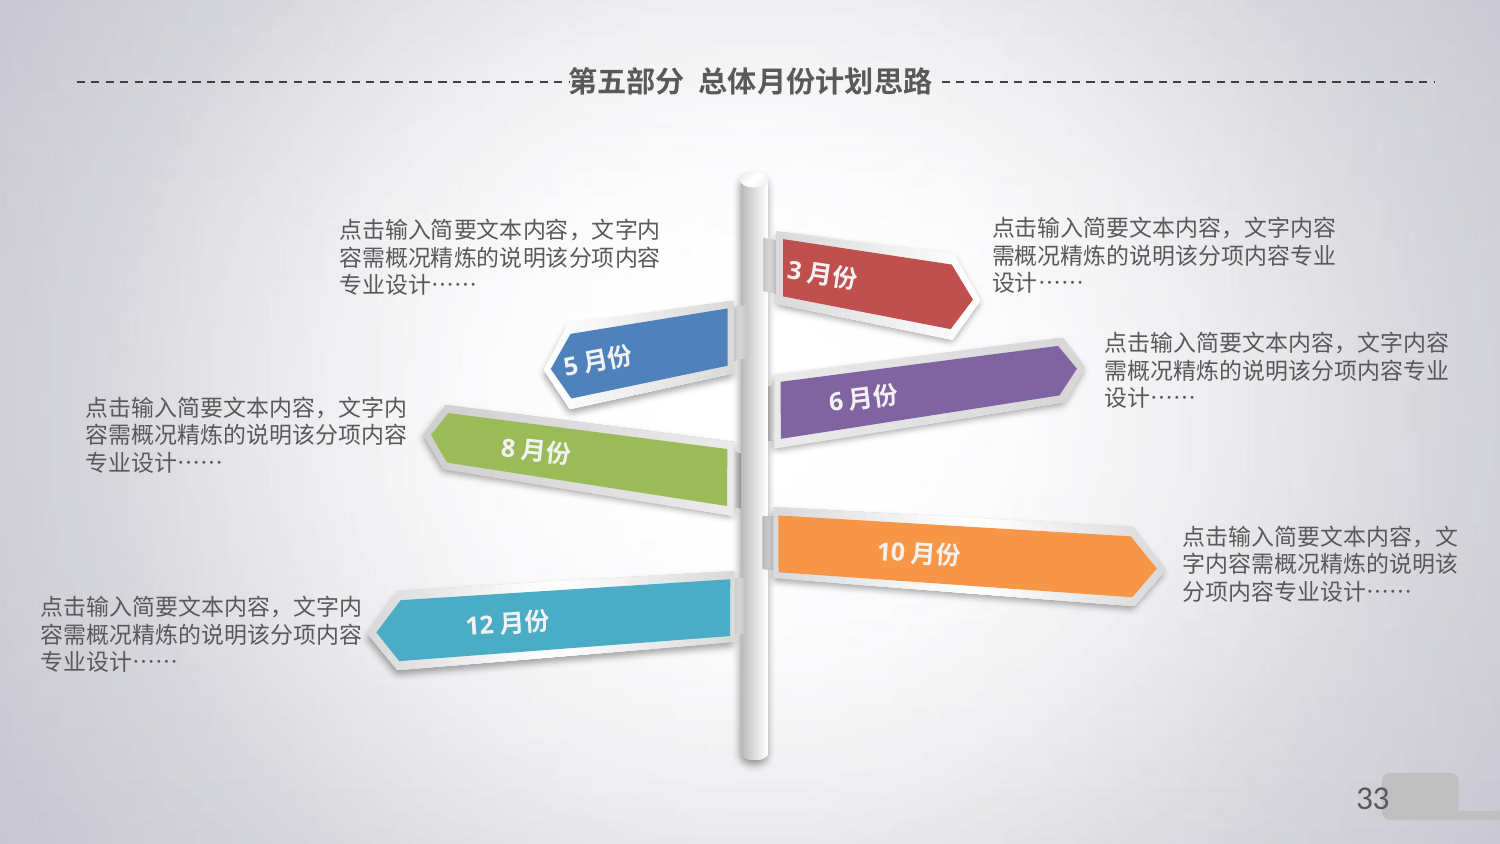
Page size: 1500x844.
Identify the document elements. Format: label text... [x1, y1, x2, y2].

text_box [543, 300, 748, 410]
text_box 点击输入简要文本内容，文字内容需概况精炼的说明该分项内容专业设计…… [1093, 323, 1477, 417]
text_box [762, 231, 982, 341]
picture [0, 0, 1500, 844]
text_box 点击输入简要文本内容，文字内容需概况精炼的说明该分项内容专业设计…… [29, 587, 375, 681]
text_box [762, 506, 1167, 607]
text_box 点击输入简要文本内容，文字内容需概况精炼的说明该分项内容专业设计…… [980, 208, 1365, 302]
text_box 点击输入简要文本内容，文字内容需概况精炼的说明该分项内容专业设计…… [327, 210, 673, 305]
text_box 点击输入简要文本内容，文字内容需概况精炼的说明该分项内容专业设计…… [1171, 517, 1477, 611]
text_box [739, 171, 769, 761]
title 第五部分 总体月份计划思路 [18, 52, 1483, 110]
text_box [366, 570, 745, 671]
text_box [422, 404, 734, 517]
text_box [774, 337, 1086, 449]
text_box 点击输入简要文本内容，文字内容需概况精炼的说明该分项内容专业设计…… [74, 387, 420, 482]
